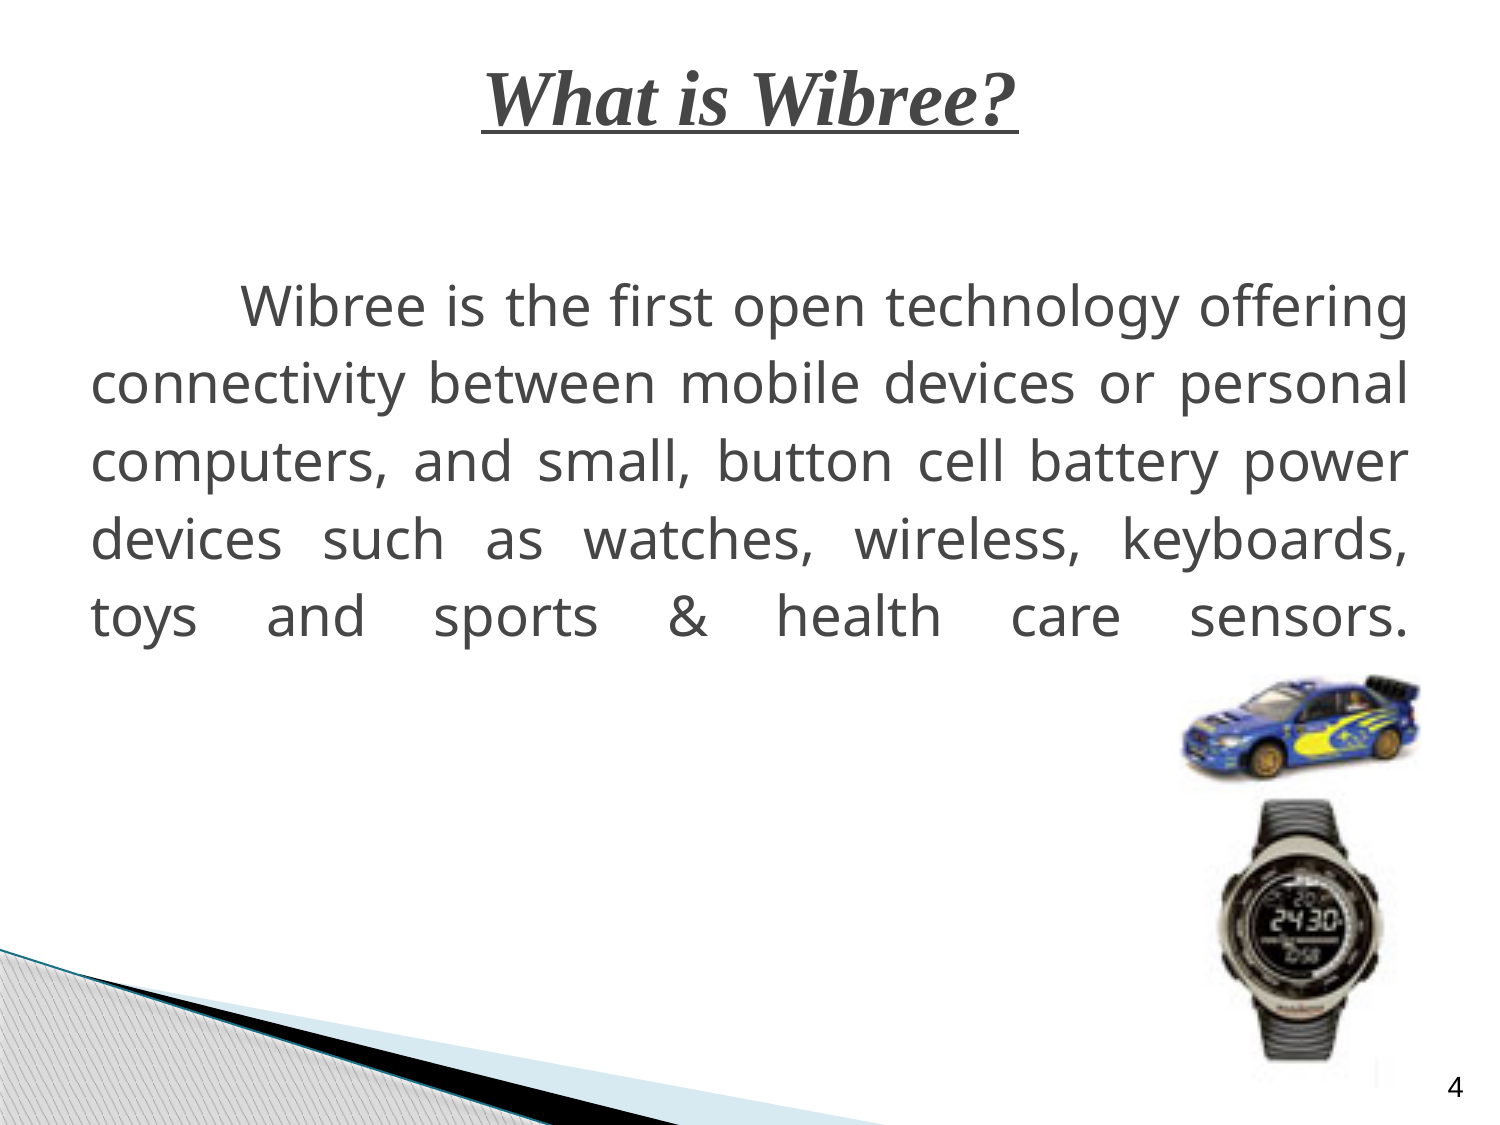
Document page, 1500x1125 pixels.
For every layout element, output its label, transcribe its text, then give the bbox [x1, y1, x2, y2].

picture [1109, 674, 1463, 1088]
list Wibree is the first open technology offering connectivity between mobile devices or personal computers, and small, button cell battery power devices such as watches, wireless, keyboards, toys and sports & health care sensors. [74, 188, 1426, 856]
slide_number 4 [1418, 1051, 1479, 1112]
title What is Wibree? [0, 0, 1500, 188]
